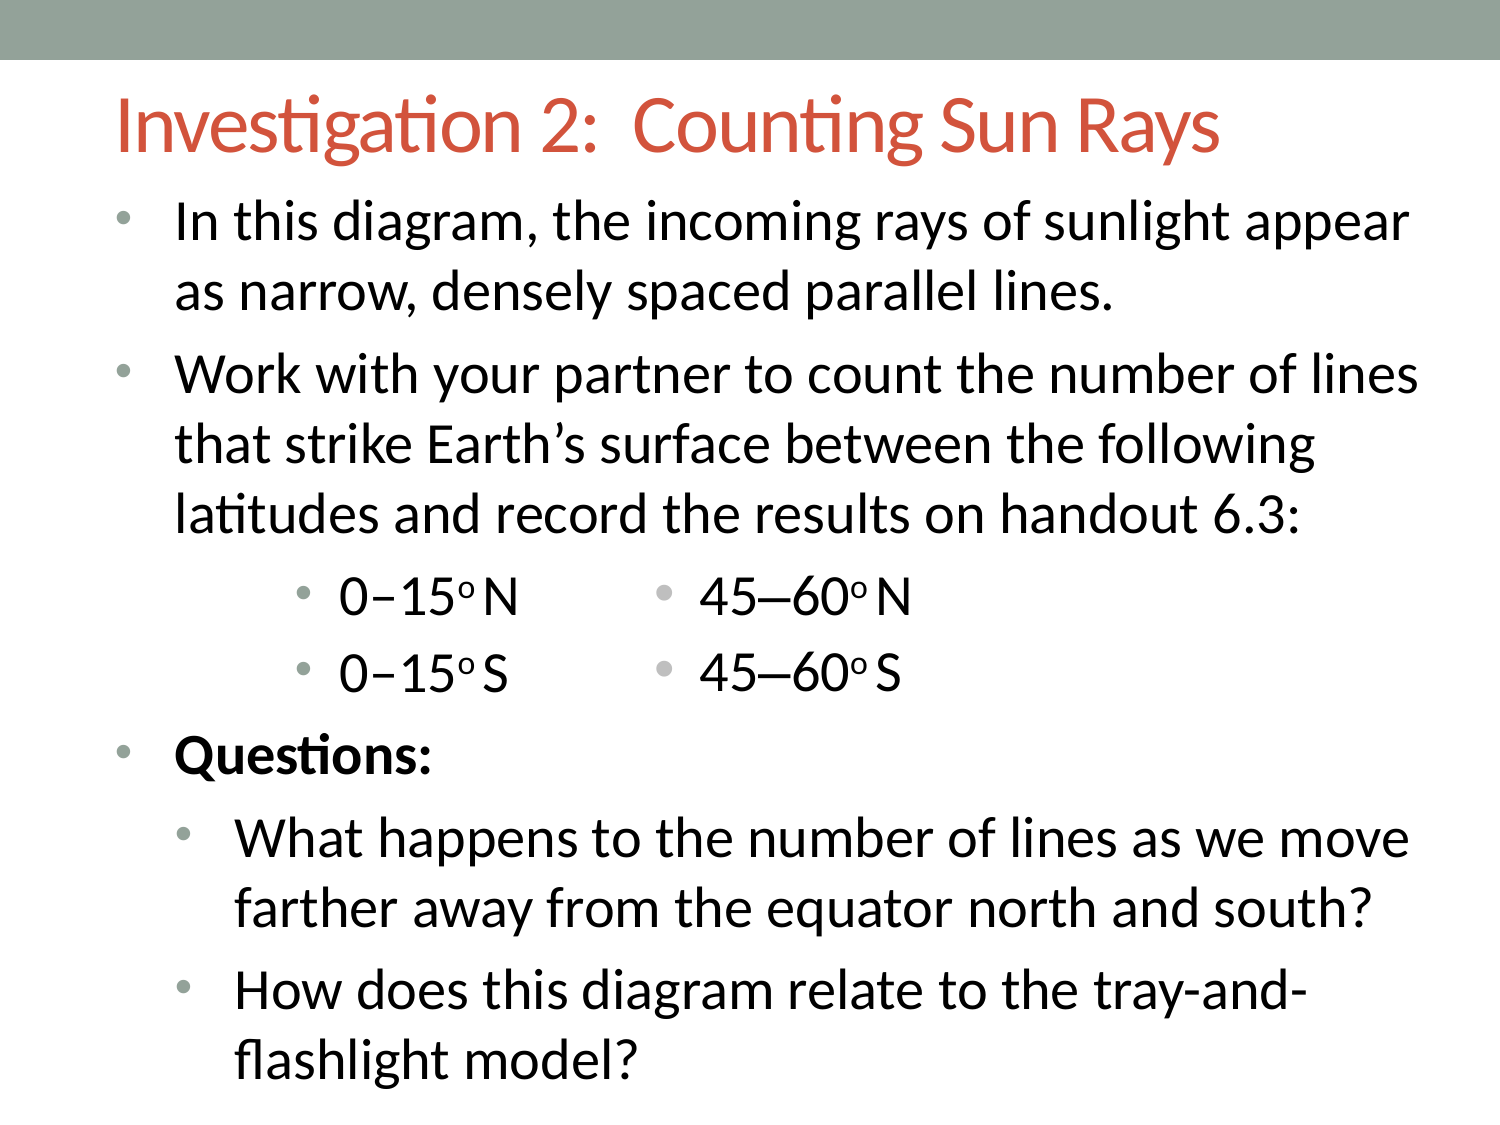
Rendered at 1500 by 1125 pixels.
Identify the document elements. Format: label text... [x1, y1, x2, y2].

title Investigation 2: Counting Sun Rays [99, 62, 1400, 174]
list In this diagram, the incoming rays of sunlight appear as narrow, densely spaced parallel lines. Work with your partner to count the number of lines that strike Earth’s surface between the following latitudes and record the results on handout 6.3: 0–15o N 0–15o S Questions: What happens to the number of lines as we move farther away from the equator north and south? How does this diagram relate to the tray-and-flashlight model? [99, 174, 1463, 1075]
text_box 45–60o N 45–60o S [624, 549, 1050, 711]
